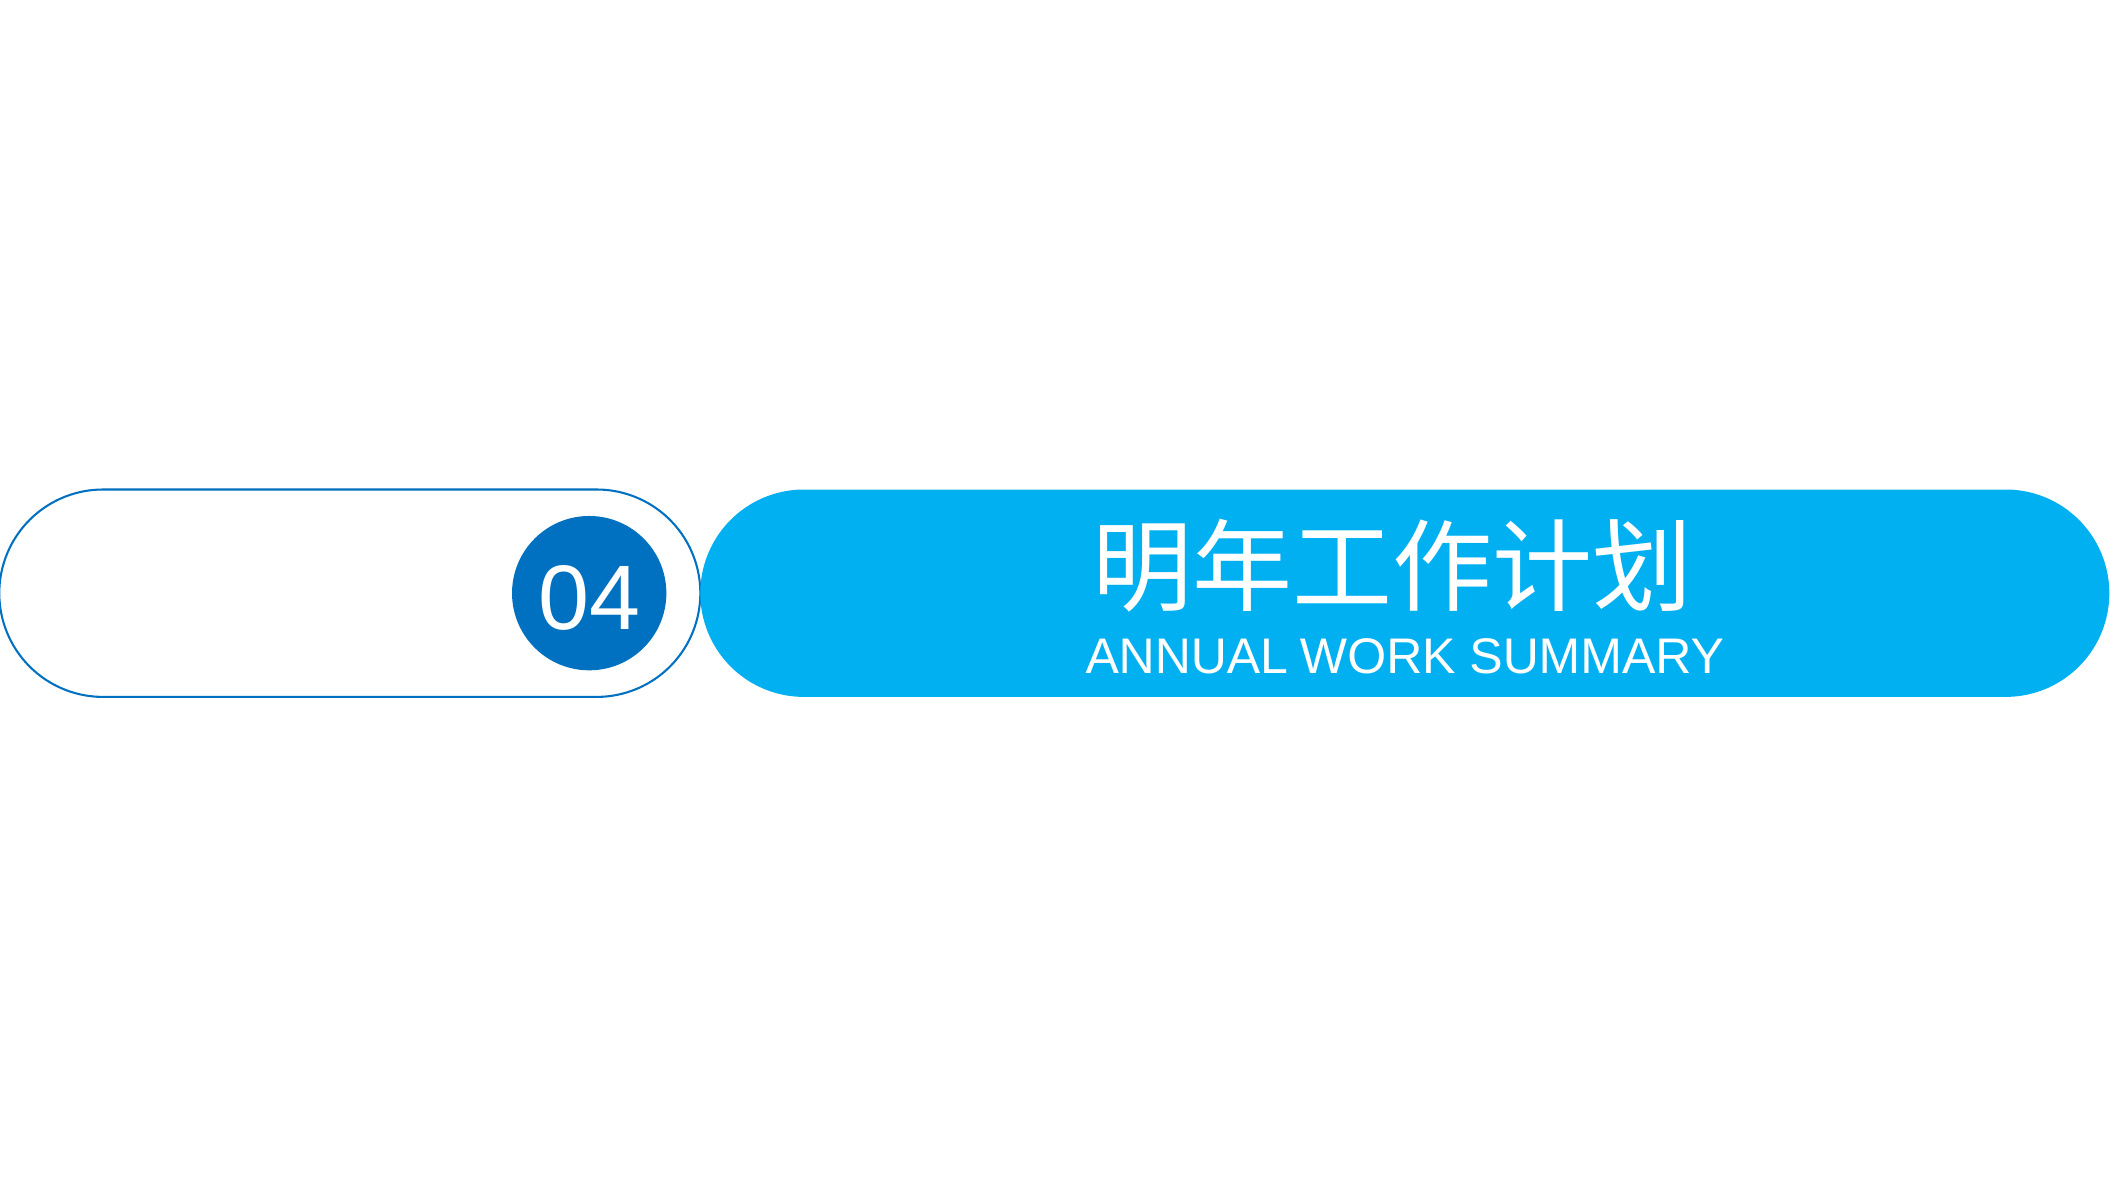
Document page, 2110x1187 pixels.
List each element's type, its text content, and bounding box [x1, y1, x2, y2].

text_box [0, 488, 700, 698]
text_box 04 [510, 514, 668, 672]
text_box [699, 488, 2110, 698]
